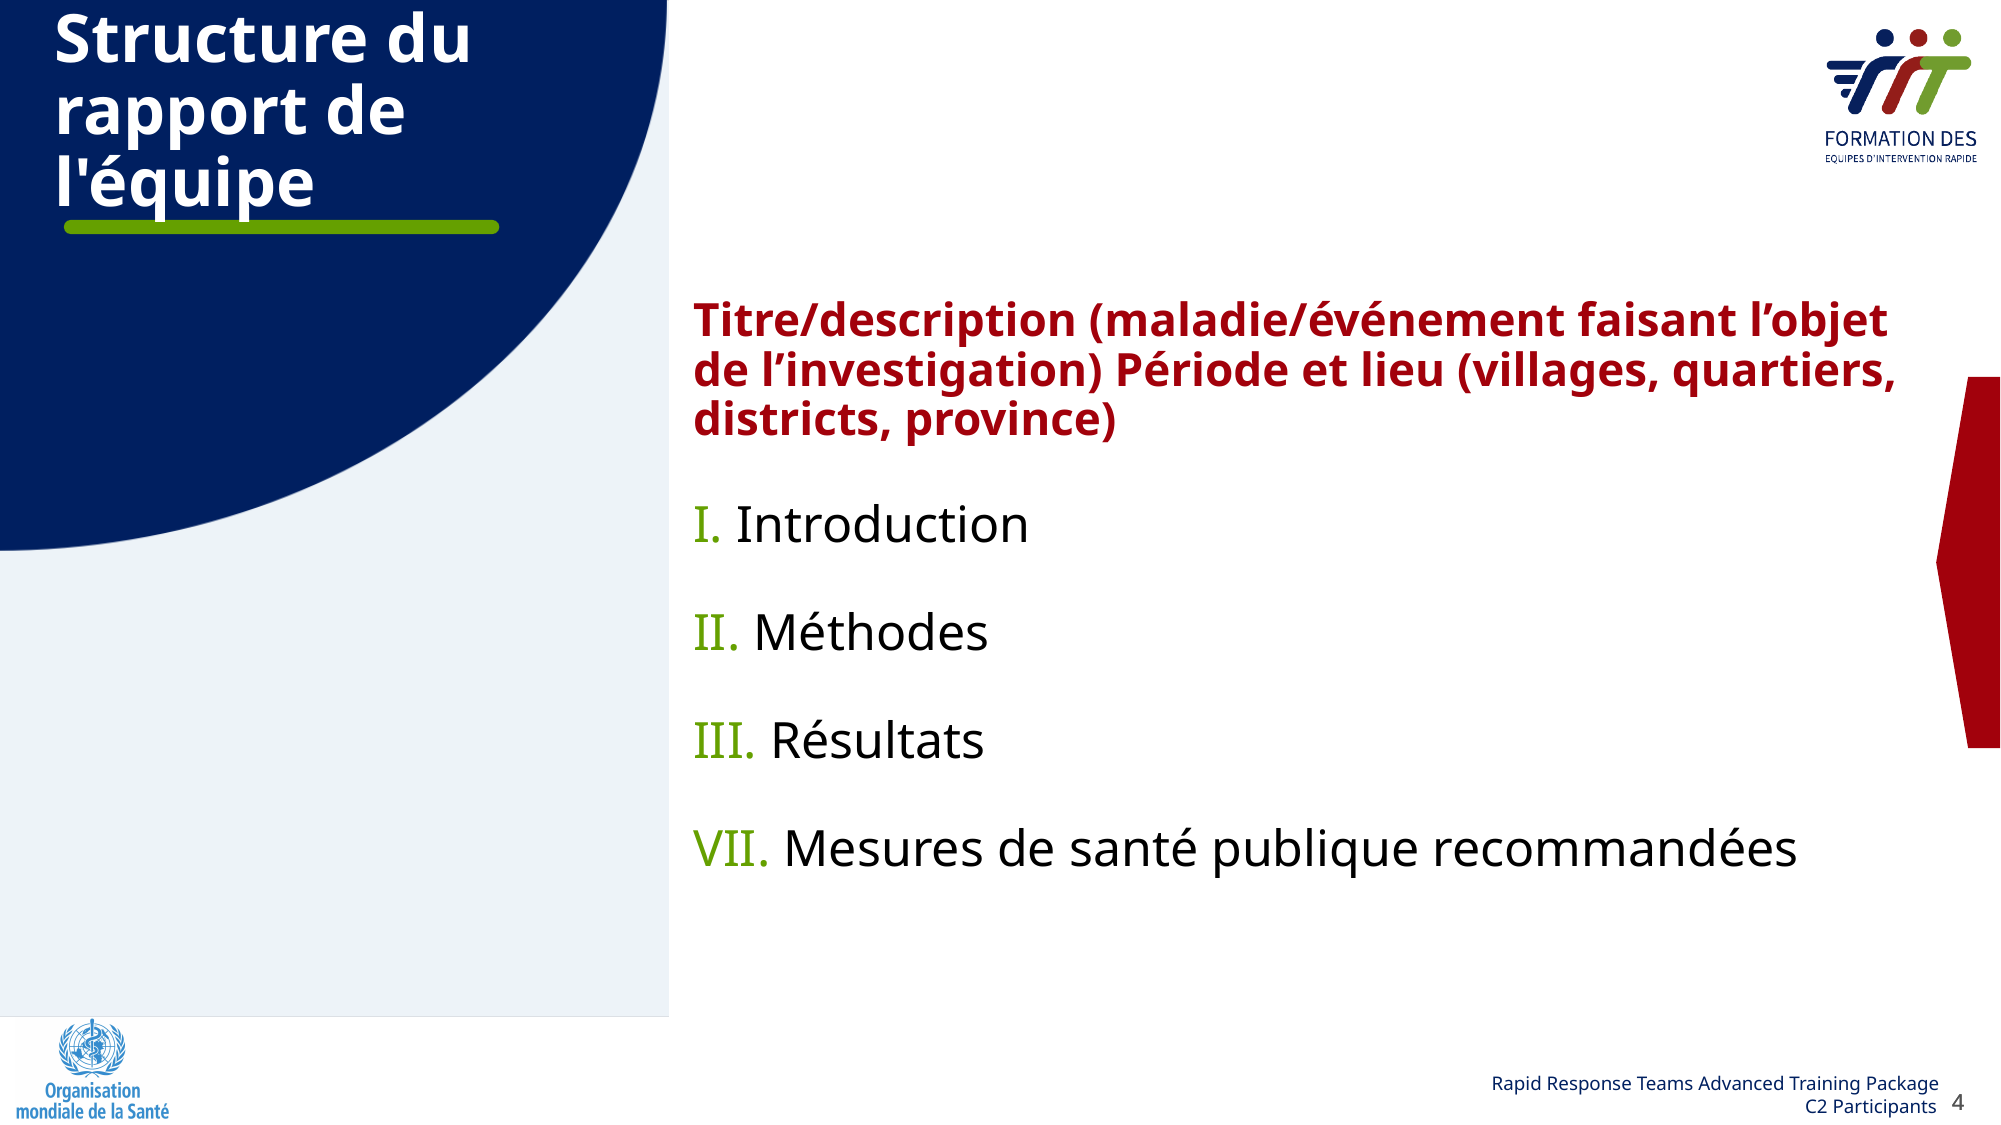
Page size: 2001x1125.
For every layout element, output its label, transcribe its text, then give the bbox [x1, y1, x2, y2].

picture [0, 0, 669, 1120]
title Structure du rapport de l'équipe [46, 0, 632, 273]
picture [1825, 28, 1977, 164]
list Titre/description (maladie/événement faisant l’objet de l’investigation) Période et lieu (villages, quartiers, districts, province) I. Introduction II. Méthodes III. Résultats VII. Mesures de santé publique recommandées [685, 131, 1942, 1043]
